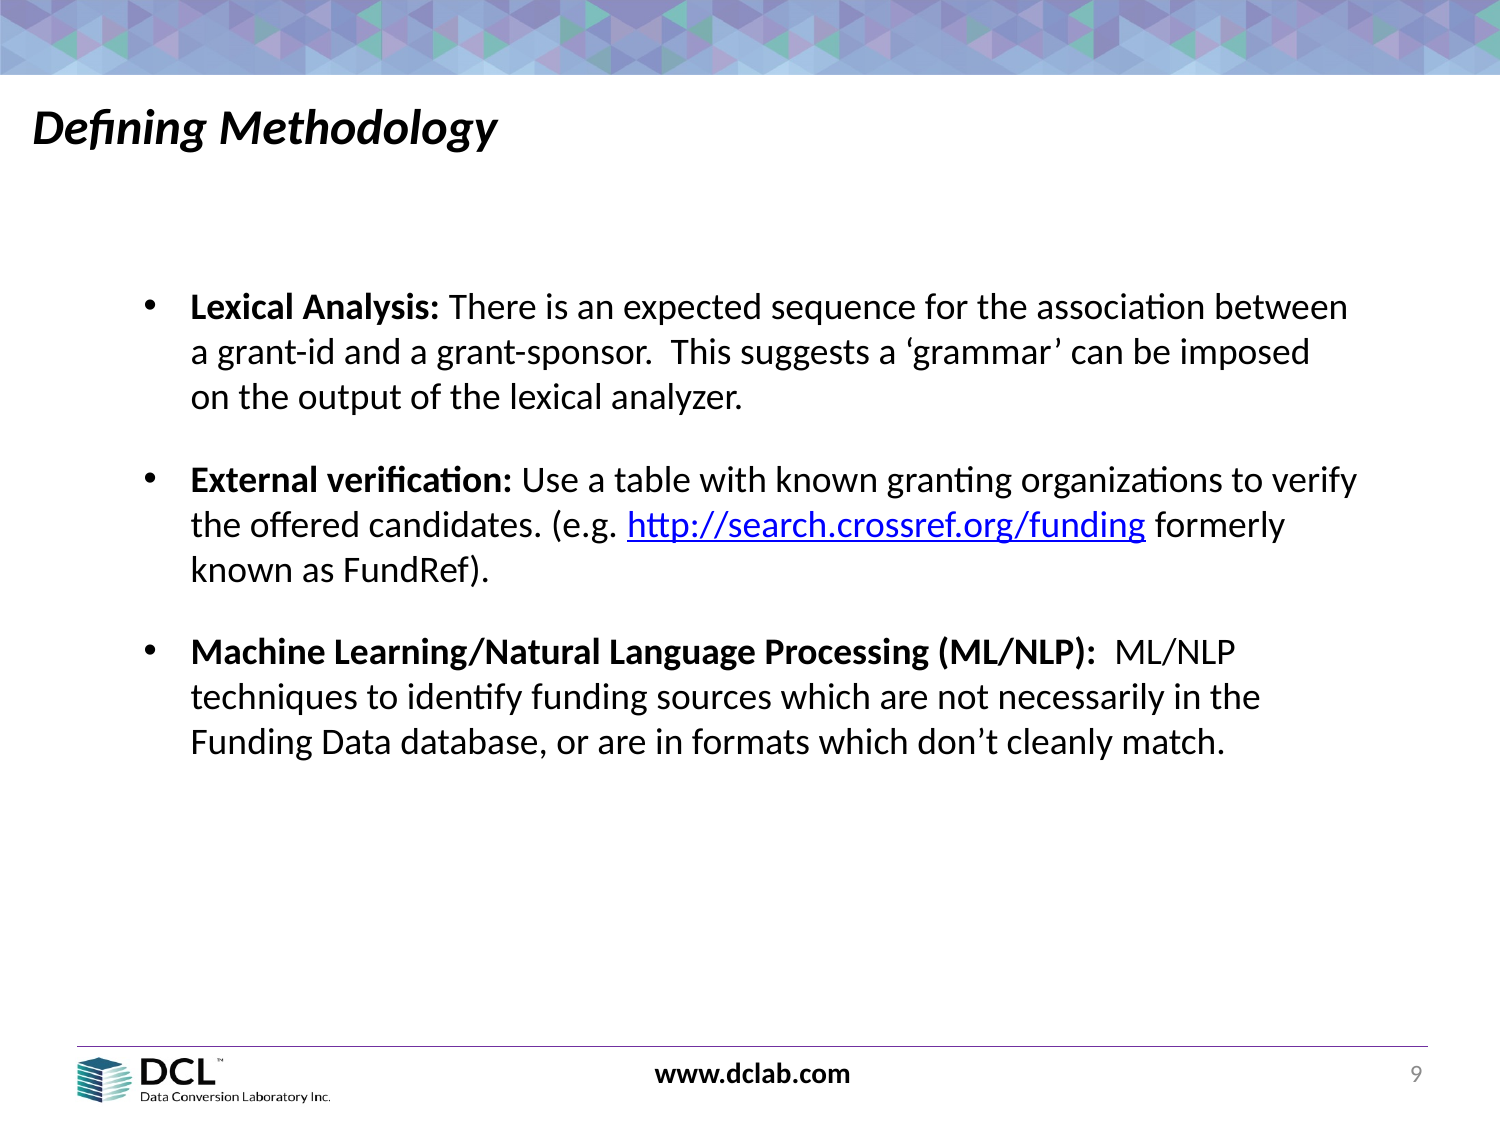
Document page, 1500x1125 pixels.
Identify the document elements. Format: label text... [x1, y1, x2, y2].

slide_number 9 [1087, 1042, 1438, 1103]
text_box Lexical Analysis: There is an expected sequence for the association between a grant-id and a grant-sponsor. This suggests a ‘grammar’ can be imposed on the output of the lexical analyzer. External verification: Use a table with known granting organizations to verify the offered candidates. (e.g. http://search.crossref.org/funding formerly known as FundRef). Machine Learning/Natural Language Processing (ML/NLP): ML/NLP techniques to identify funding sources which are not necessarily in the Funding Data database, or are in formats which don’t cleanly match. [129, 274, 1375, 770]
picture [0, 0, 1500, 75]
picture [75, 1057, 330, 1107]
text_box Defining Methodology [24, 87, 1357, 163]
